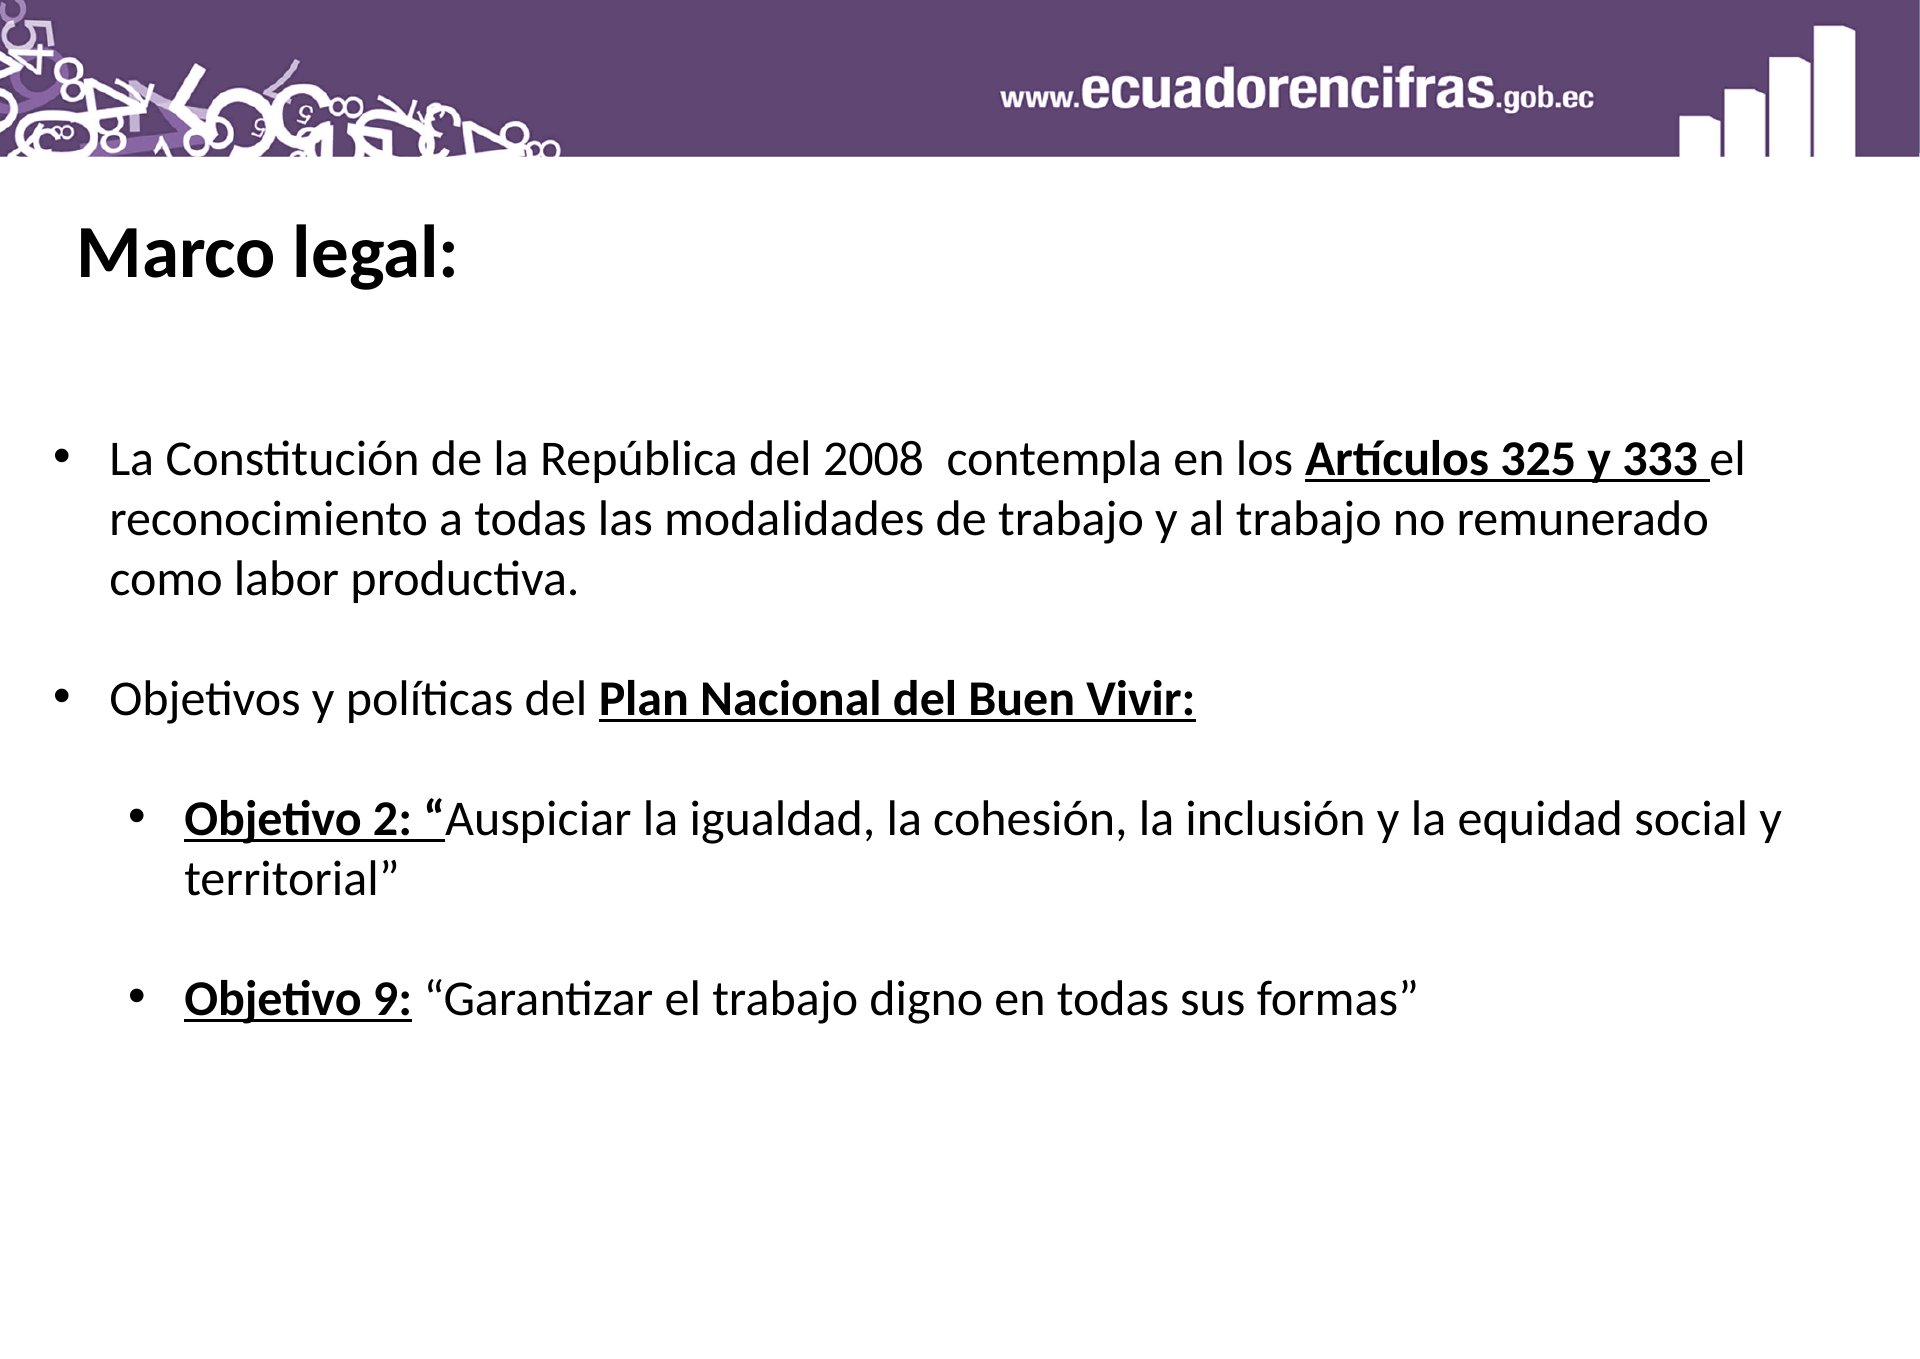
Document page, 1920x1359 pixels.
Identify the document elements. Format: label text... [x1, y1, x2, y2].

picture [0, 0, 1920, 1359]
text_box La Constitución de la República del 2008 contempla en los Artículos 325 y 333 el reconocimiento a todas las modalidades de trabajo y al trabajo no remunerado como labor productiva. Objetivos y políticas del Plan Nacional del Buen Vivir: Objetivo 2: “Auspiciar la igualdad, la cohesión, la inclusión y la equidad social y territorial” Objetivo 9: “Garantizar el trabajo digno en todas sus formas” [38, 418, 1834, 1359]
text_box Marco legal: [62, 194, 1731, 300]
